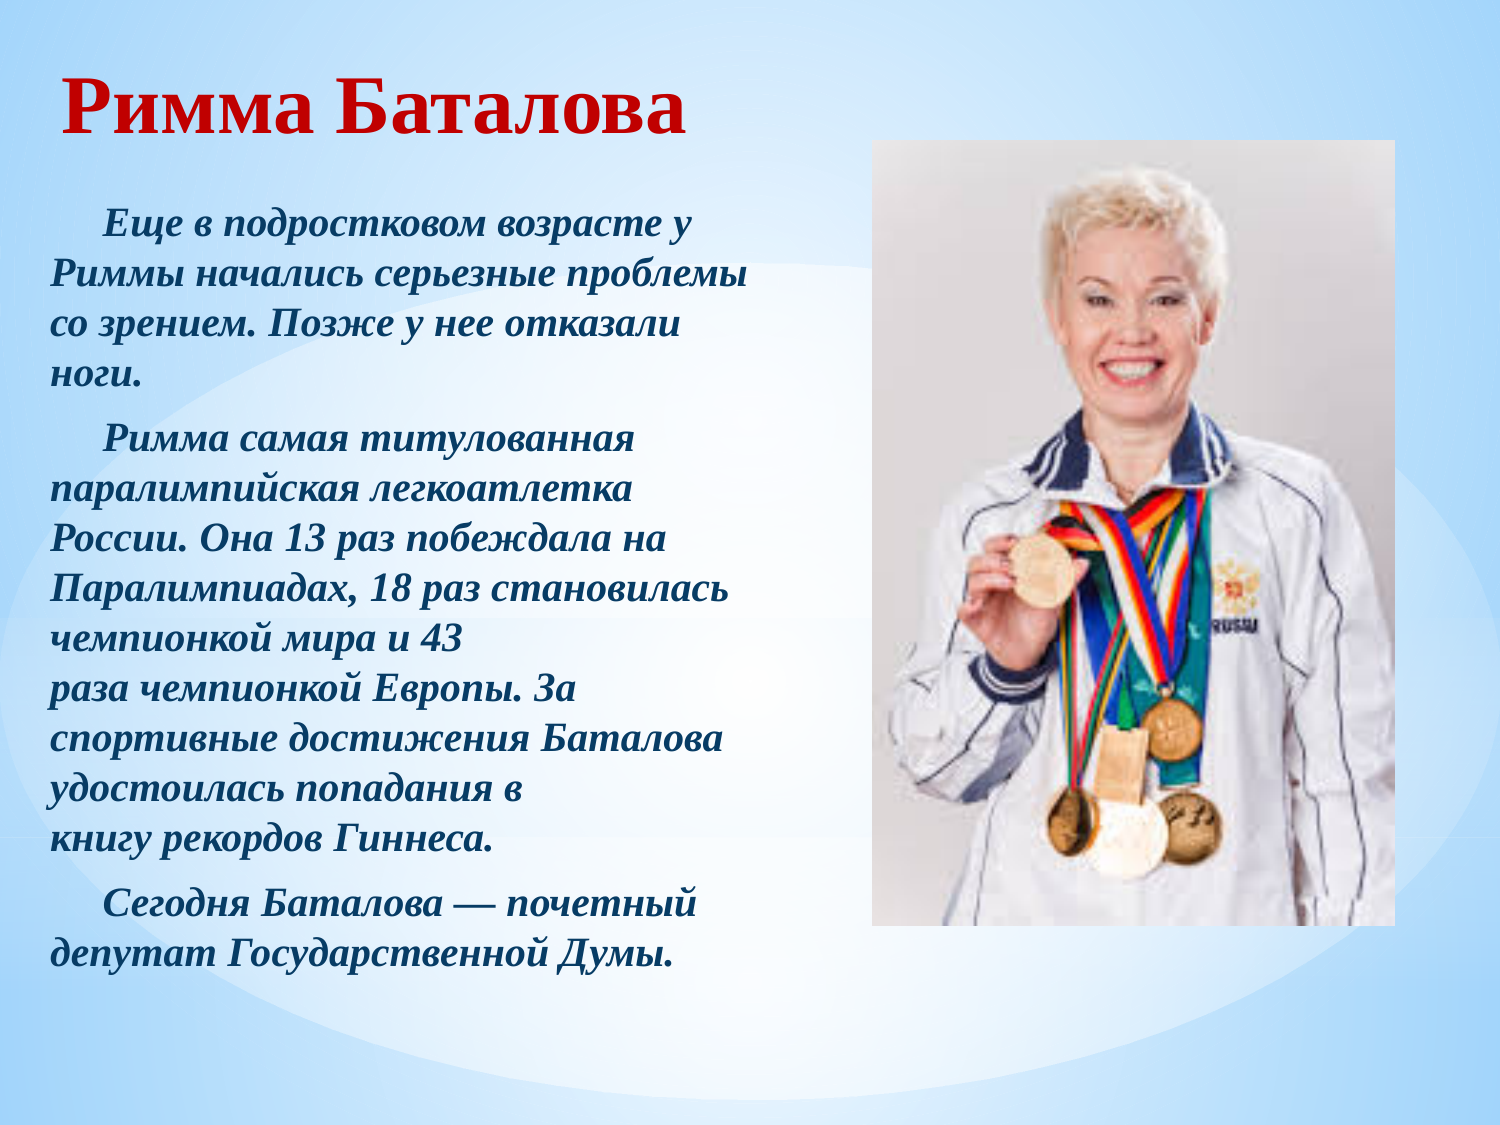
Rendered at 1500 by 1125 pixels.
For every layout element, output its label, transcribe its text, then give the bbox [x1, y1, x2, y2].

list Еще в подростковом возрасте у Риммы начались серьезные проблемы со зрением. Позже у нее отказали ноги. Римма самая титулованная паралимпийская легкоатлетка России. Она 13 раз побеждала на Паралимпиадах, 18 раз становилась чемпионкой мира и 43 раза чемпионкой Европы. За спортивные достижения Баталова удостоилась попадания в книгу рекордов Гиннеса. Сегодня Баталова — почетный депутат Государственной Думы. [35, 187, 797, 925]
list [871, 140, 1396, 927]
title Римма Баталова [46, 128, 735, 187]
